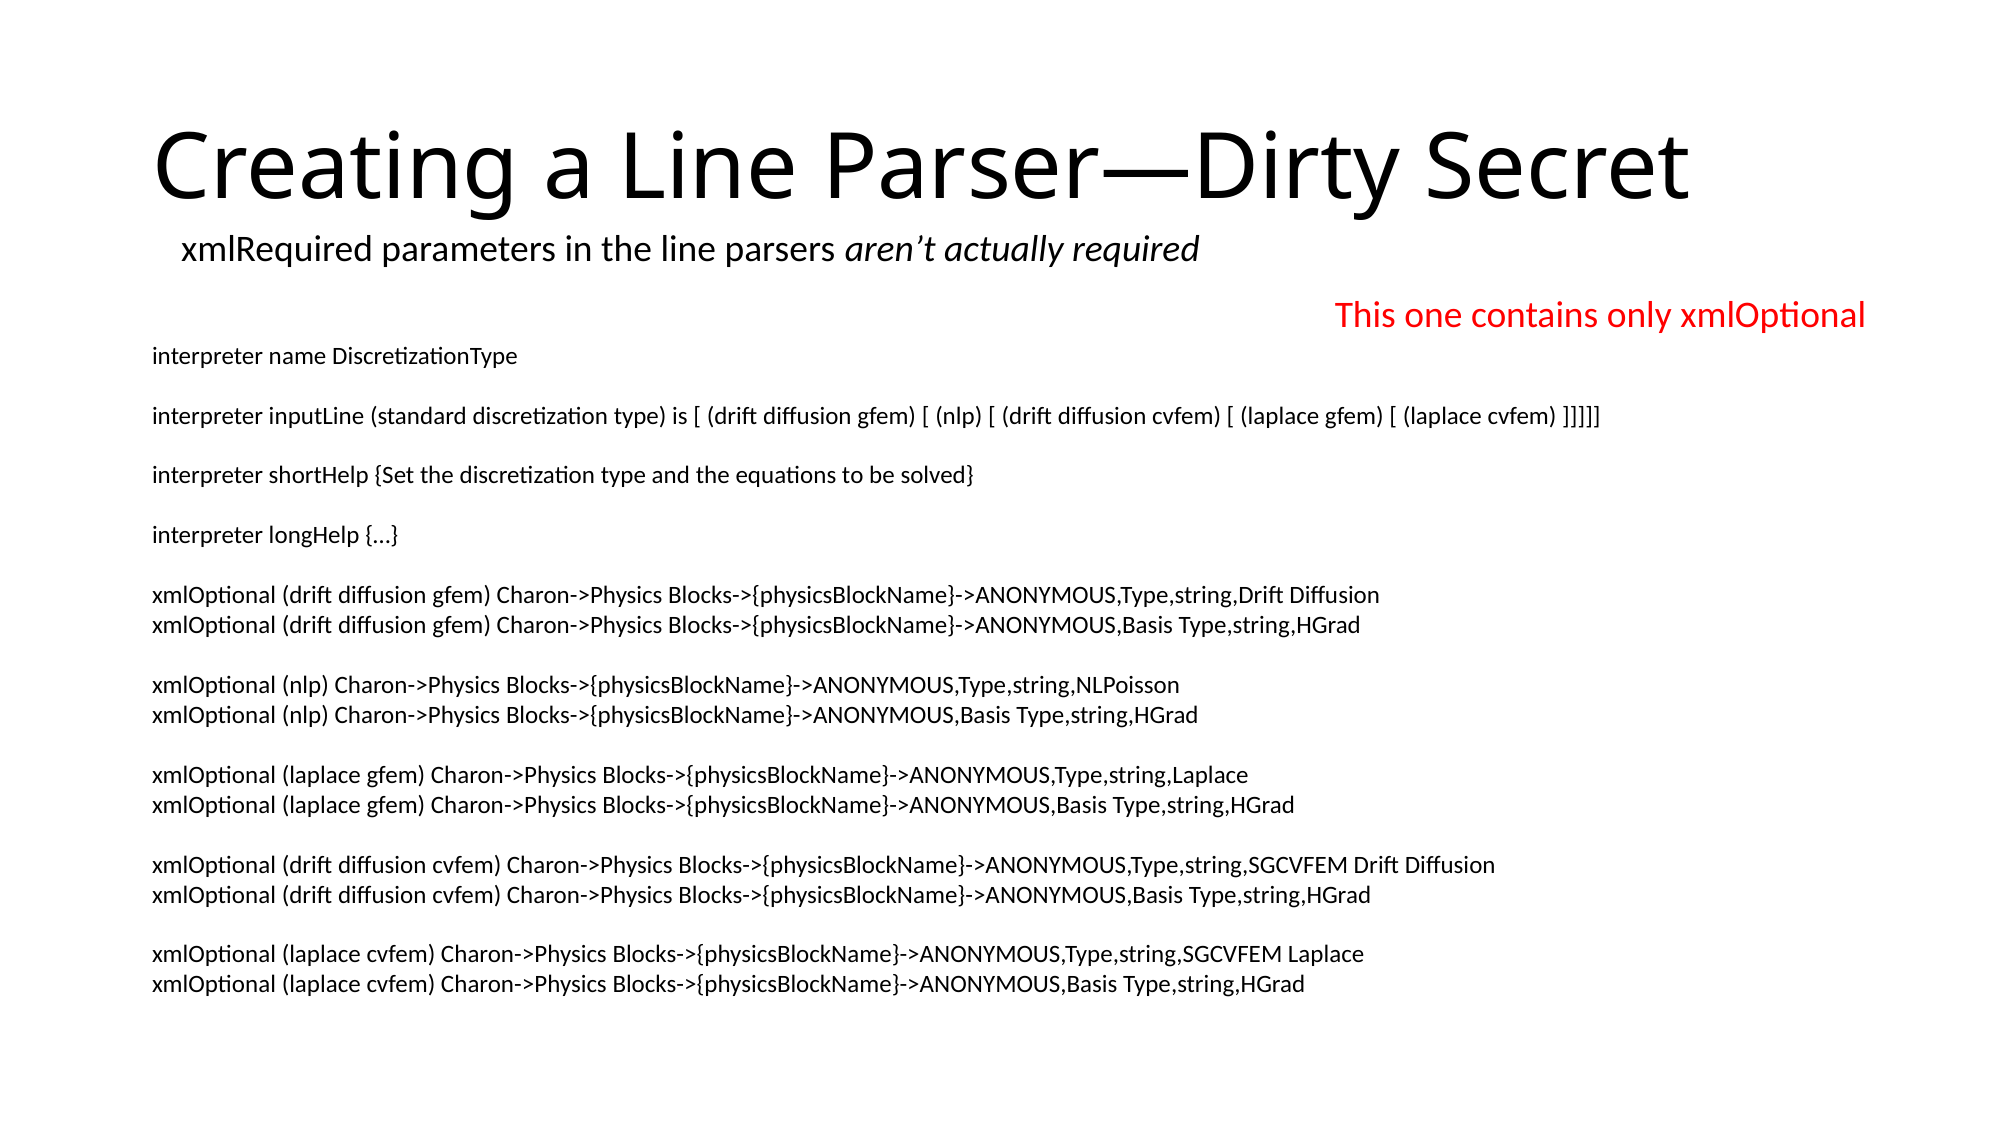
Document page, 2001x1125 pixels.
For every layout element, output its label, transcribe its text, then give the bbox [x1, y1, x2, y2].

text_box interpreter name DiscretizationType interpreter inputLine (standard discretization type) is [ (drift diffusion gfem) [ (nlp) [ (drift diffusion cvfem) [ (laplace gfem) [ (laplace cvfem) ]]]]] interpreter shortHelp {Set the discretization type and the equations to be solved} interpreter longHelp {…} xmlOptional (drift diffusion gfem) Charon->Physics Blocks->{physicsBlockName}->ANONYMOUS,Type,string,Drift Diffusion xmlOptional (drift diffusion gfem) Charon->Physics Blocks->{physicsBlockName}->ANONYMOUS,Basis Type,string,HGrad xmlOptional (nlp) Charon->Physics Blocks->{physicsBlockName}->ANONYMOUS,Type,string,NLPoisson xmlOptional (nlp) Charon->Physics Blocks->{physicsBlockName}->ANONYMOUS,Basis Type,string,HGrad xmlOptional (laplace gfem) Charon->Physics Blocks->{physicsBlockName}->ANONYMOUS,Type,string,Laplace xmlOptional (laplace gfem) Charon->Physics Blocks->{physicsBlockName}->ANONYMOUS,Basis Type,string,HGrad xmlOptional (drift diffusion cvfem) Charon->Physics Blocks->{physicsBlockName}->ANONYMOUS,Type,string,SGCVFEM Drift Diffusion xmlOptional (drift diffusion cvfem) Charon->Physics Blocks->{physicsBlockName}->ANONYMOUS,Basis Type,string,HGrad xmlOptional (laplace cvfem) Charon->Physics Blocks->{physicsBlockName}->ANONYMOUS,Type,string,SGCVFEM Laplace xmlOptional (laplace cvfem) Charon->Physics Blocks->{physicsBlockName}->ANONYMOUS,Basis Type,string,HGrad [137, 331, 1916, 1036]
text_box This one contains only xmlOptional [1320, 282, 1882, 343]
title Creating a Line Parser—Dirty Secret [137, 59, 1863, 278]
text_box xmlRequired parameters in the line parsers aren’t actually required [166, 216, 1216, 277]
